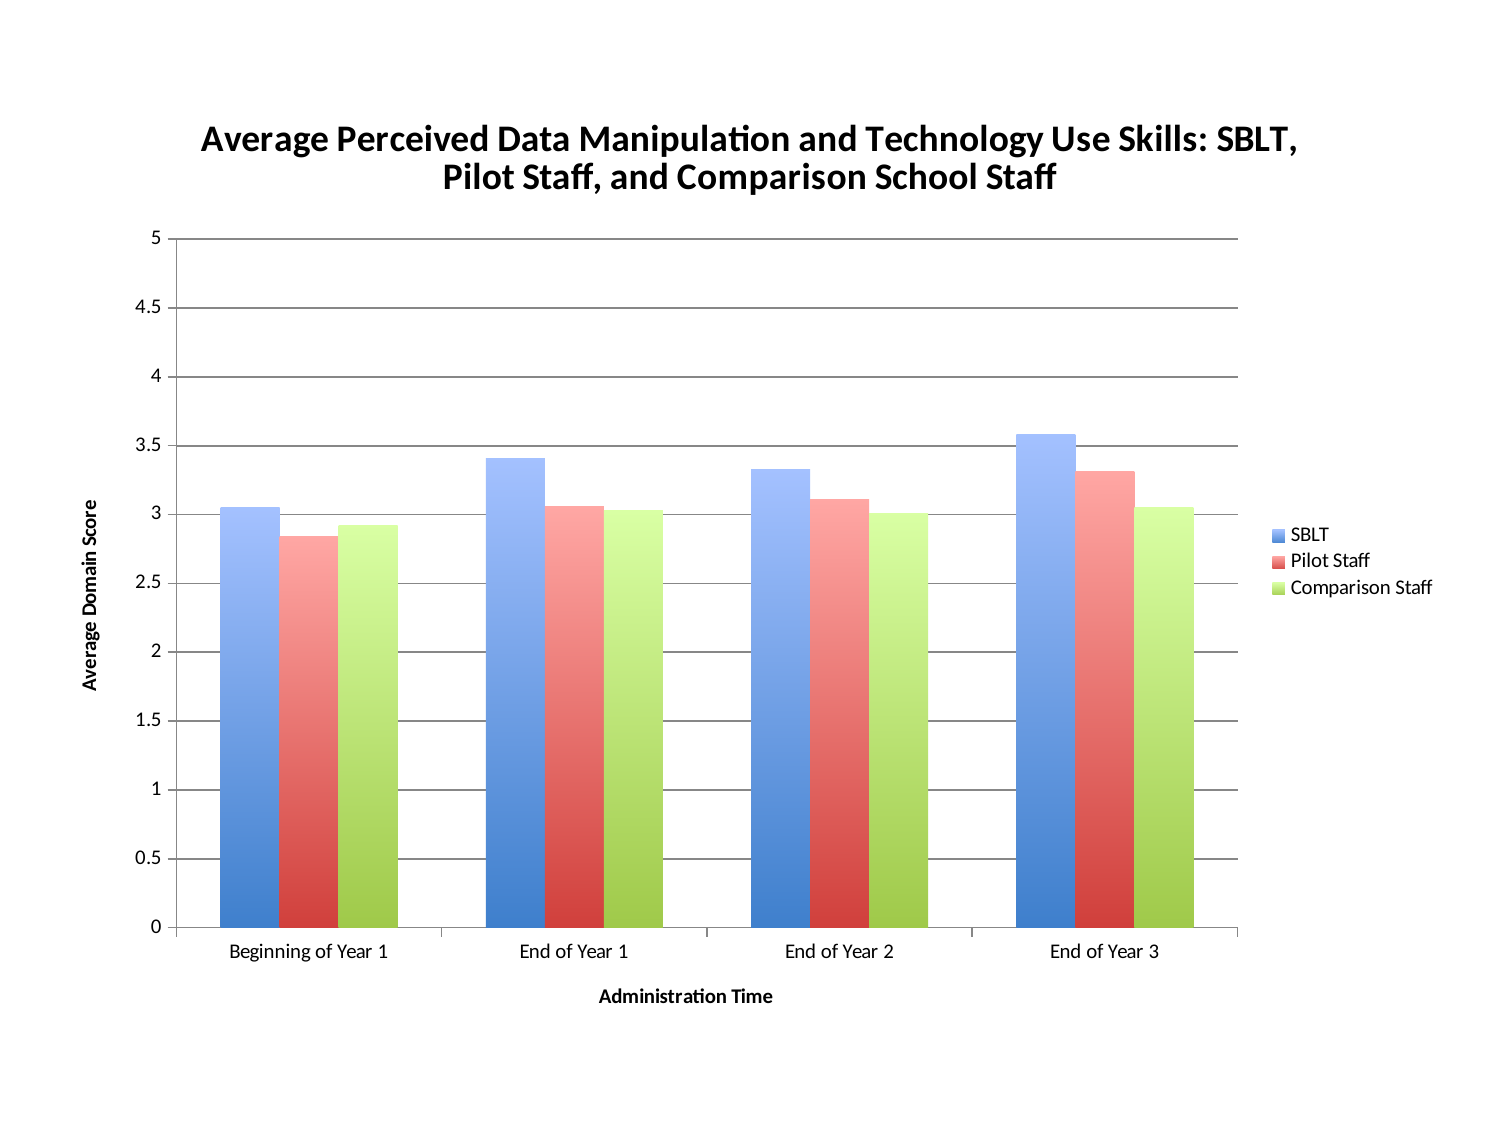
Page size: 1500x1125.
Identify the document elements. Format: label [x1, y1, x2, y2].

chart [47, 85, 1453, 1040]
